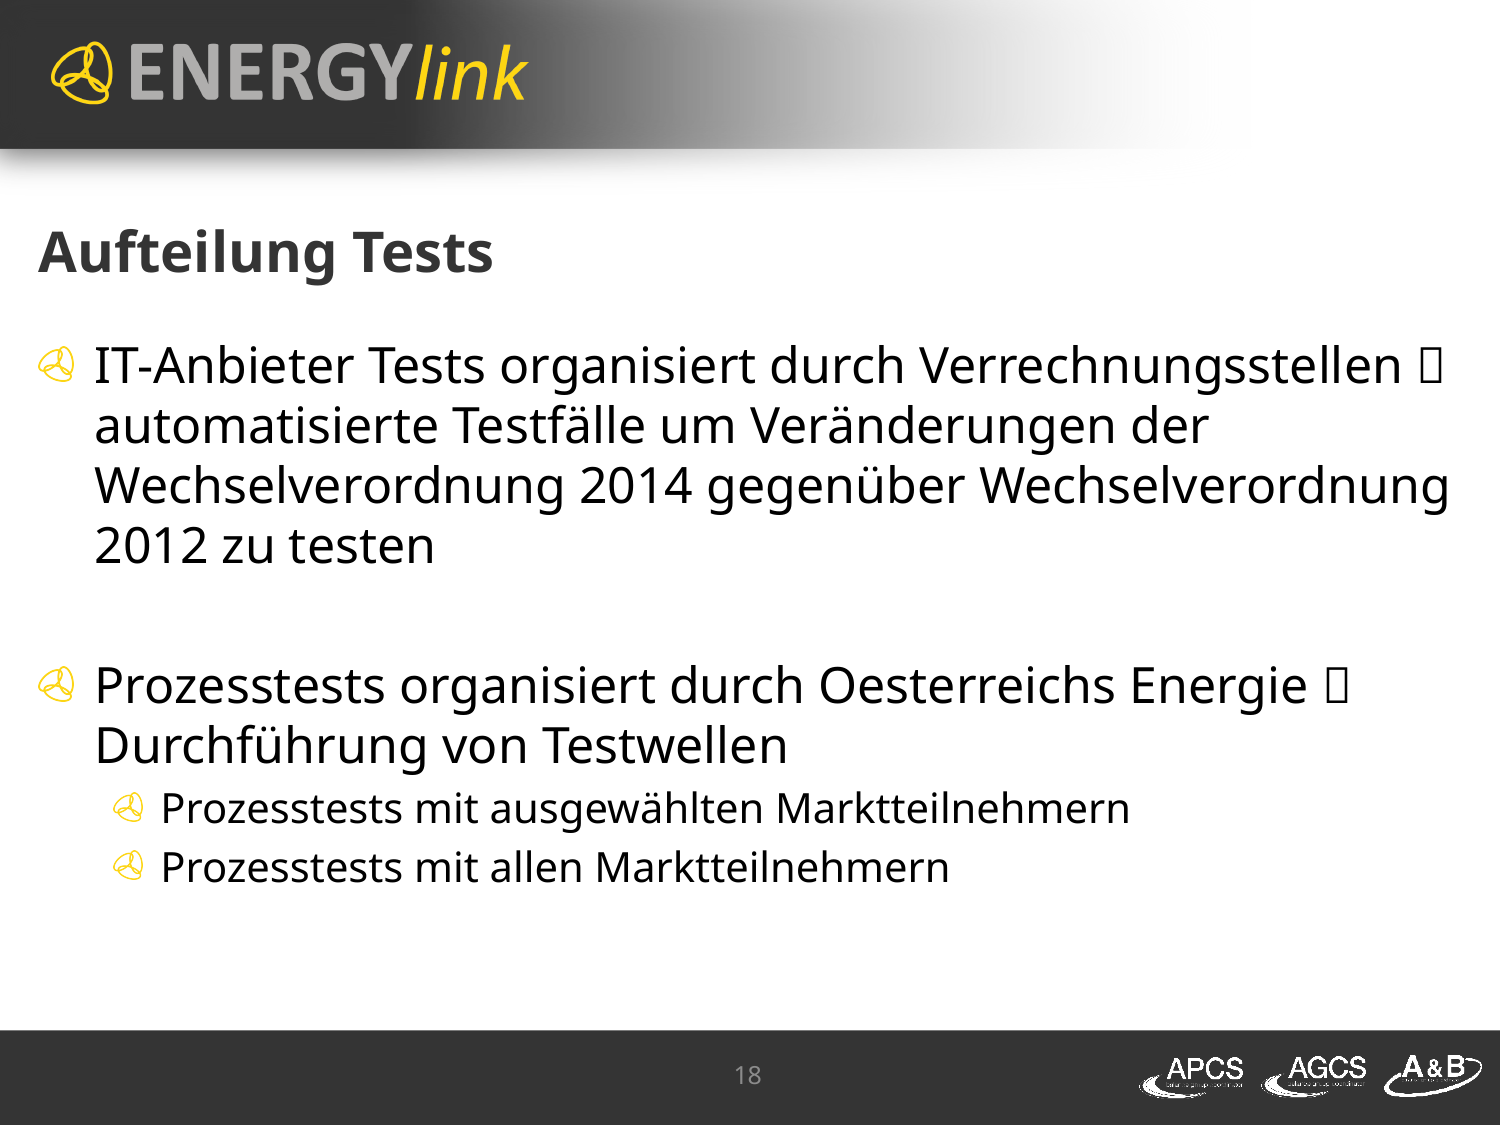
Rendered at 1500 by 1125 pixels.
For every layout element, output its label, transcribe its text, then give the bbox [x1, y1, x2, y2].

title Aufteilung Tests [23, 184, 1468, 316]
picture [38, 666, 74, 702]
picture [113, 792, 143, 822]
picture [38, 346, 74, 382]
picture [0, 0, 1329, 231]
picture [1261, 1056, 1366, 1098]
picture [1139, 1057, 1243, 1099]
picture [1384, 1055, 1482, 1097]
picture [113, 850, 143, 880]
slide_number 18 [572, 1046, 923, 1107]
list IT-Anbieter Tests organisiert durch Verrechnungsstellen  automatisierte Testfälle um Veränderungen der Wechselverordnung 2014 gegenüber Wechselverordnung 2012 zu testen Prozesstests organisiert durch Oesterreichs Energie  Durchführung von Testwellen Prozesstests mit ausgewählten Marktteilnehmern Prozesstests mit allen Marktteilnehmern [23, 326, 1468, 1005]
